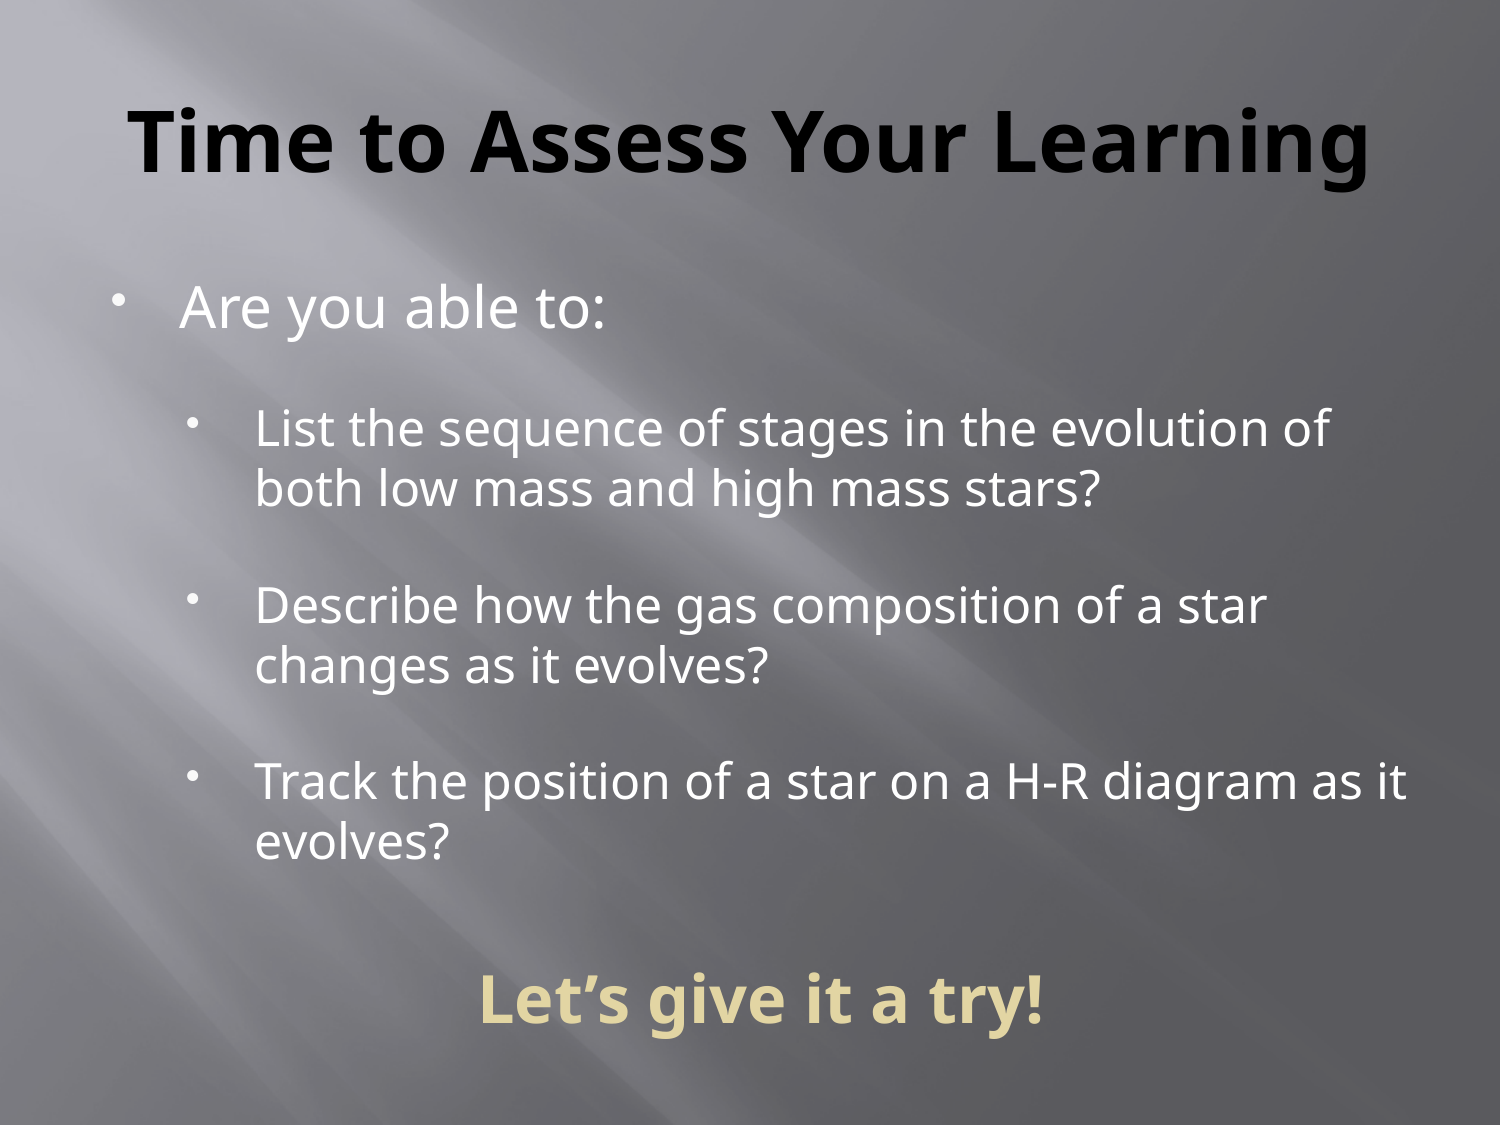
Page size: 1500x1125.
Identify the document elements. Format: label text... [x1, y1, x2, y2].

text_box Let’s give it a try! [299, 949, 1200, 1045]
text_box Are you able to: List the sequence of stages in the evolution of both low mass and high mass stars? Describe how the gas composition of a star changes as it evolves? Track the position of a star on a H-R diagram as it evolves? [74, 262, 1425, 913]
title Time to Assess Your Learning [75, 45, 1425, 233]
